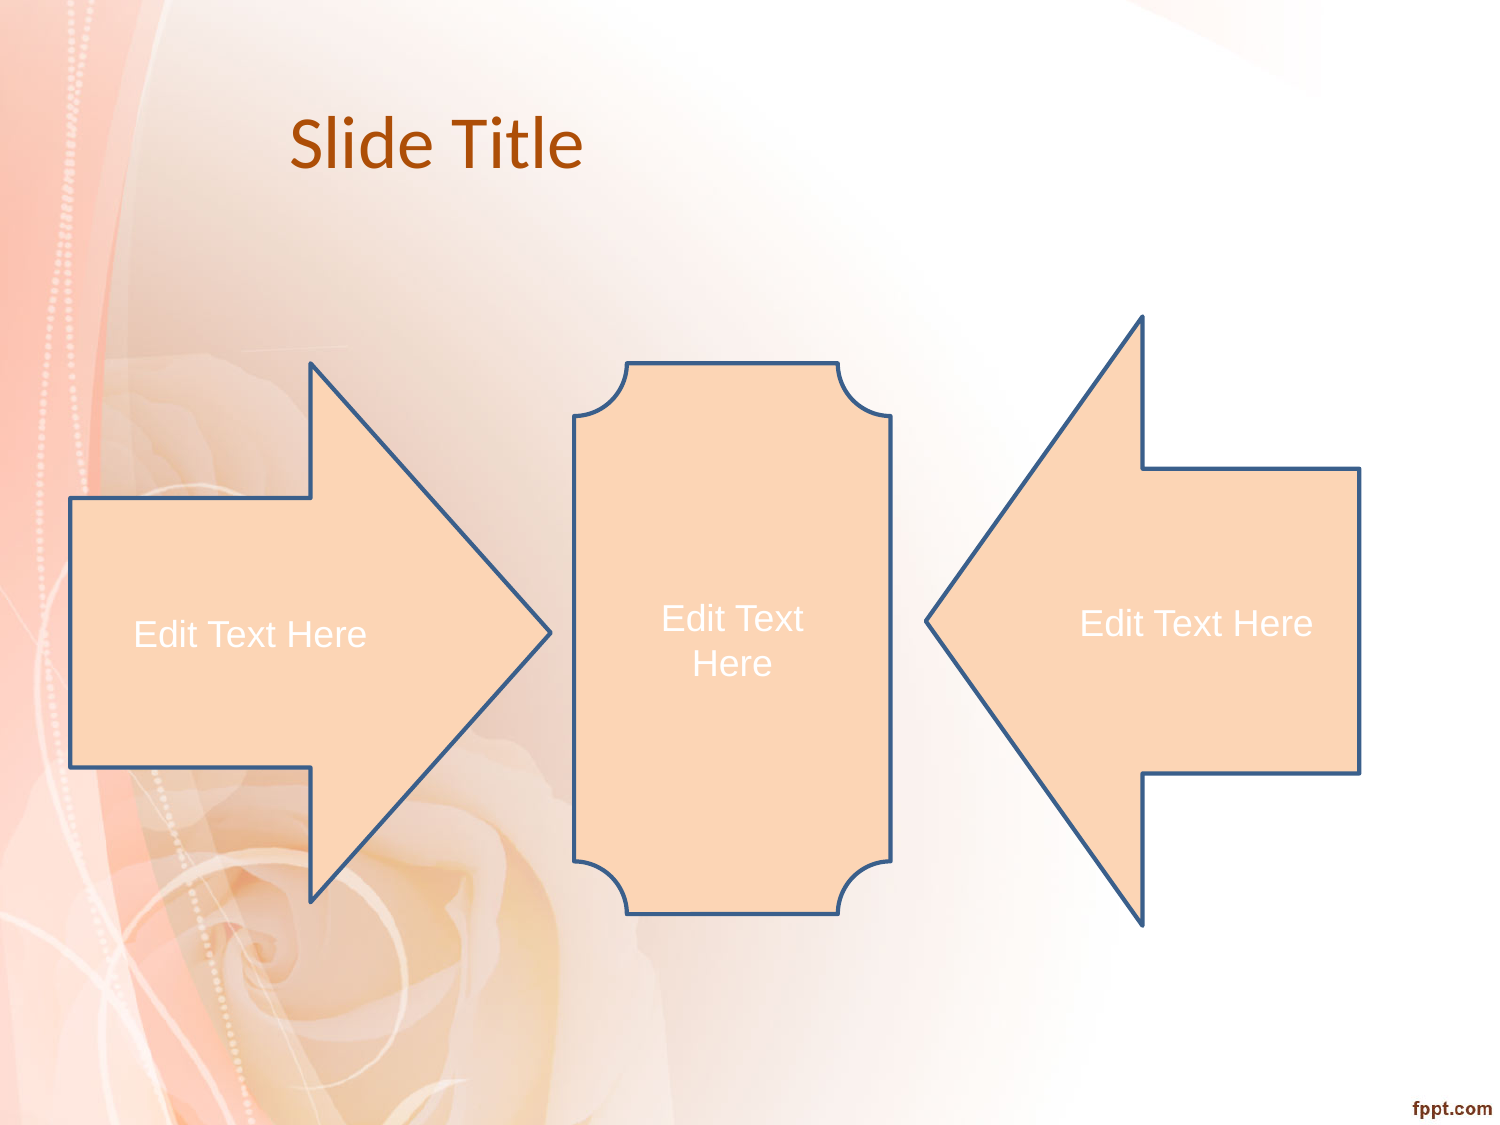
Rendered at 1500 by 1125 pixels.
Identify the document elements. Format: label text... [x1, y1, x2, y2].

text_box Edit Text Here [68, 361, 553, 905]
title Slide Title [274, 45, 1425, 233]
text_box Edit Text Here [924, 314, 1362, 928]
text_box Edit Text Here [572, 361, 893, 917]
picture [0, 0, 1500, 1125]
